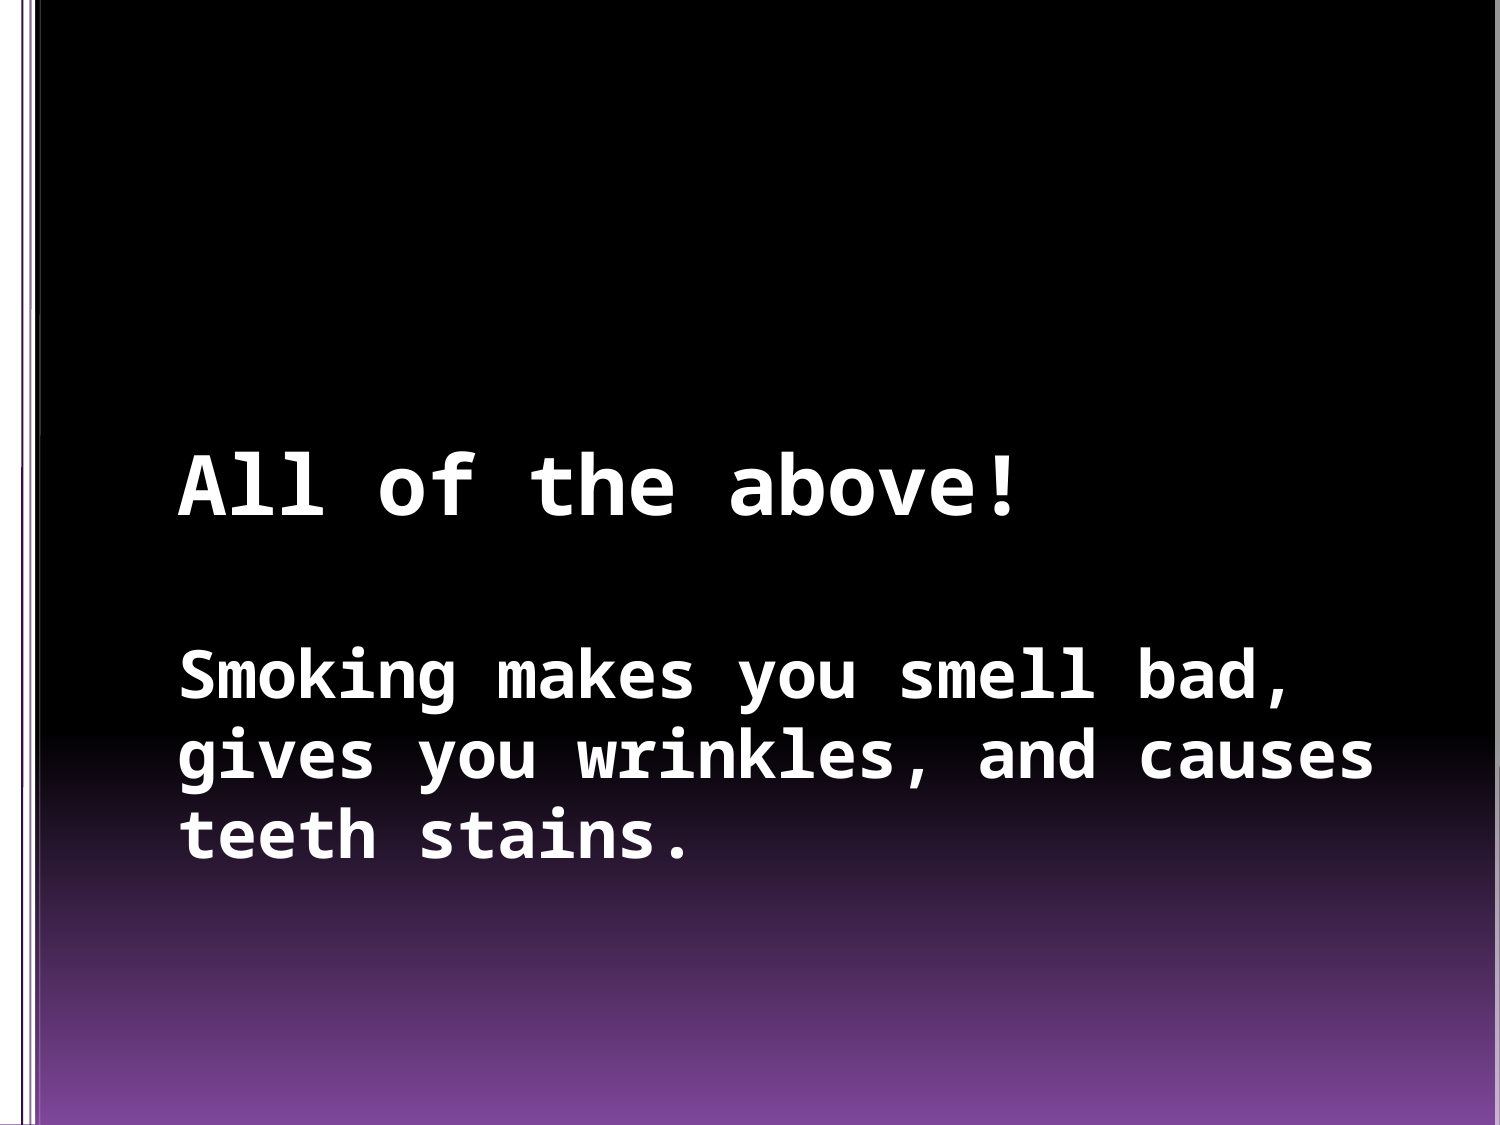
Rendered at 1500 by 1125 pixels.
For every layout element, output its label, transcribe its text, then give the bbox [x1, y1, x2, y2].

title All of the above! Smoking makes you smell bad, gives you wrinkles, and causes teeth stains. [162, 425, 1438, 900]
